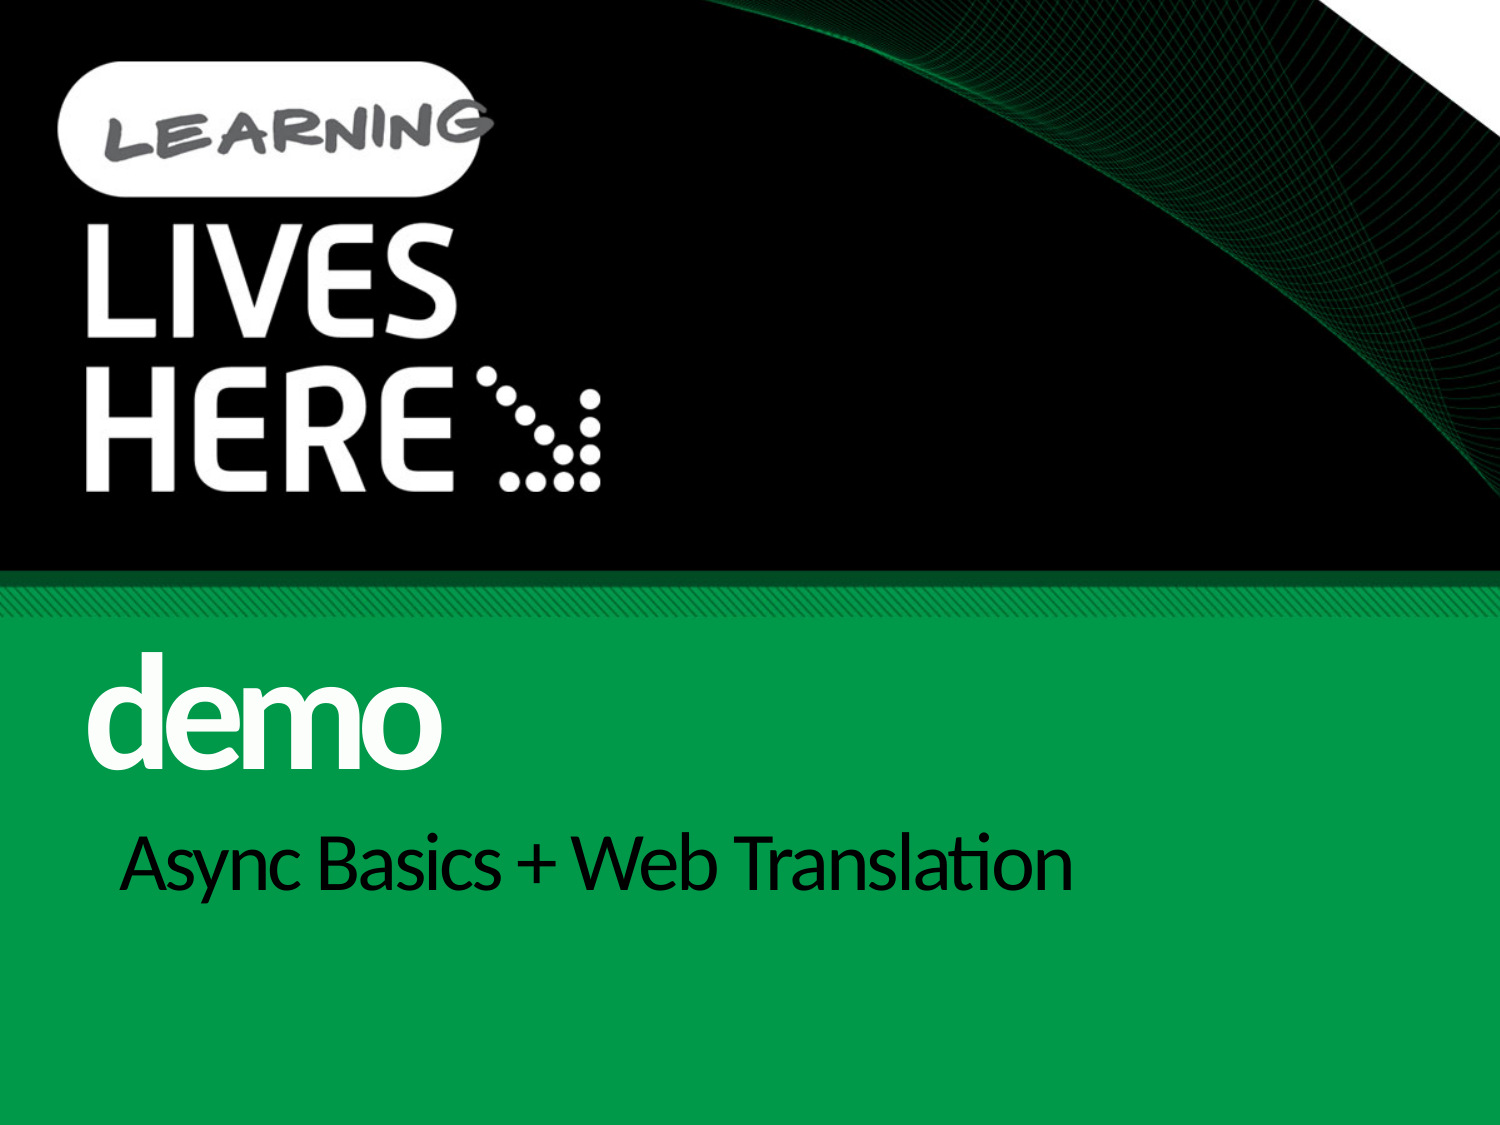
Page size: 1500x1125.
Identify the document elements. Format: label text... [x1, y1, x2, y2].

list demo [83, 625, 1344, 800]
title Async Basics + Web Translation [119, 818, 1375, 943]
picture [0, 0, 1500, 1125]
